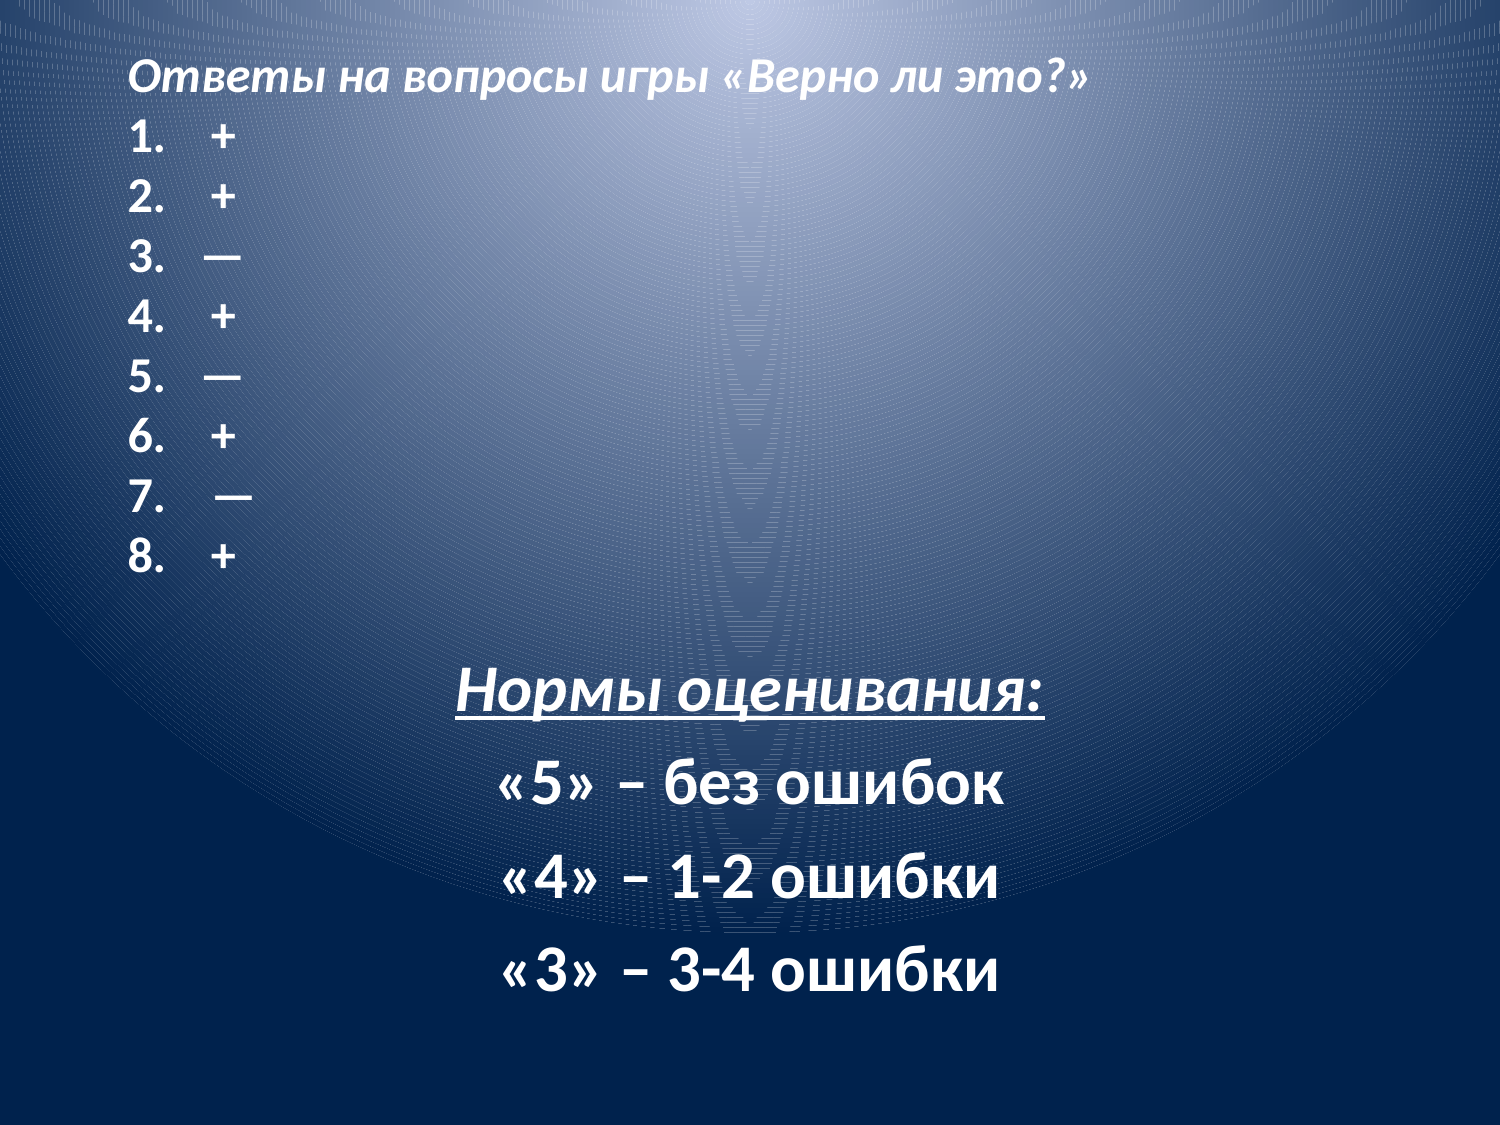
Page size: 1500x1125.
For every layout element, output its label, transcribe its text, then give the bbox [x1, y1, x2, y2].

subtitle Нормы оценивания: «5» – без ошибок «4» – 1-2 ошибки «3» – 3-4 ошибки [225, 637, 1275, 1090]
title Ответы на вопросы игры «Верно ли это?» 1. + 2. + 3. — 4. + 5. — 6. + 7. — 8. + [112, 35, 1388, 591]
